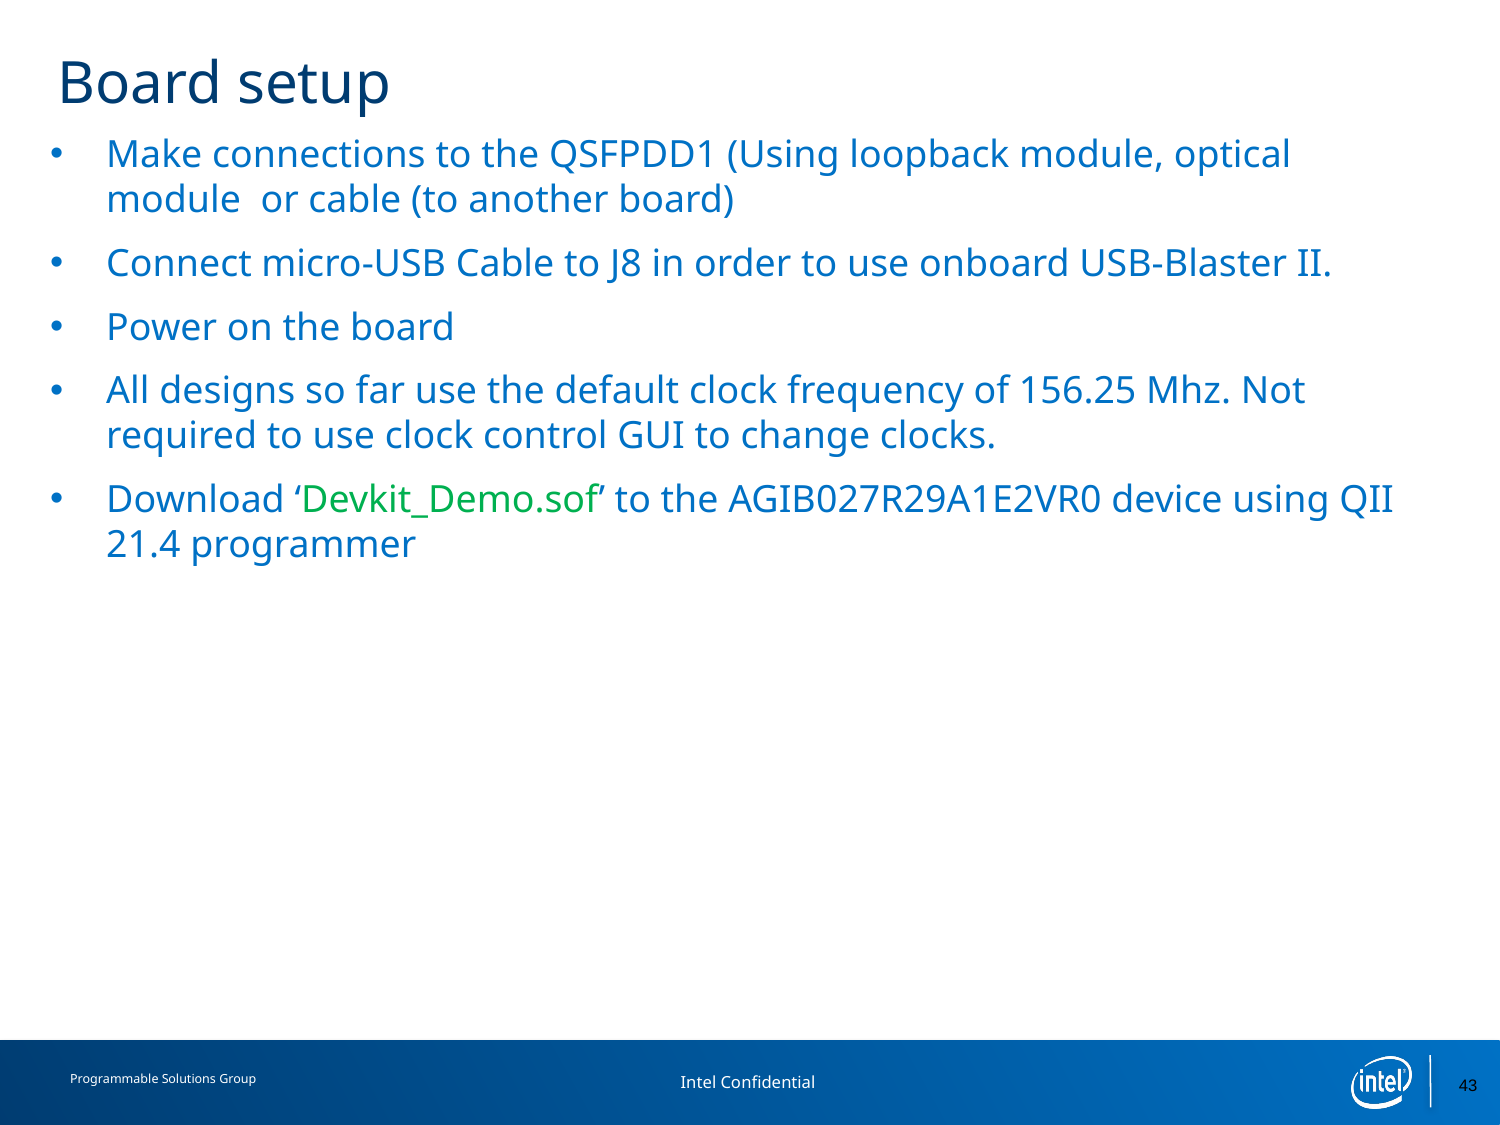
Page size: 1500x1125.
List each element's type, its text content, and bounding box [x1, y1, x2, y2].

list Make connections to the QSFPDD1 (Using loopback module, optical module or cable (to another board) Connect micro-USB Cable to J8 in order to use onboard USB-Blaster II. Power on the board All designs so far use the default clock frequency of 156.25 Mhz. Not required to use clock control GUI to change clocks. Download ‘Devkit_Demo.sof’ to the AGIB027R29A1E2VR0 device using QII 21.4 programmer [50, 130, 1418, 981]
slide_number 43 [1127, 1055, 1478, 1116]
title Board setup [57, 44, 1425, 195]
